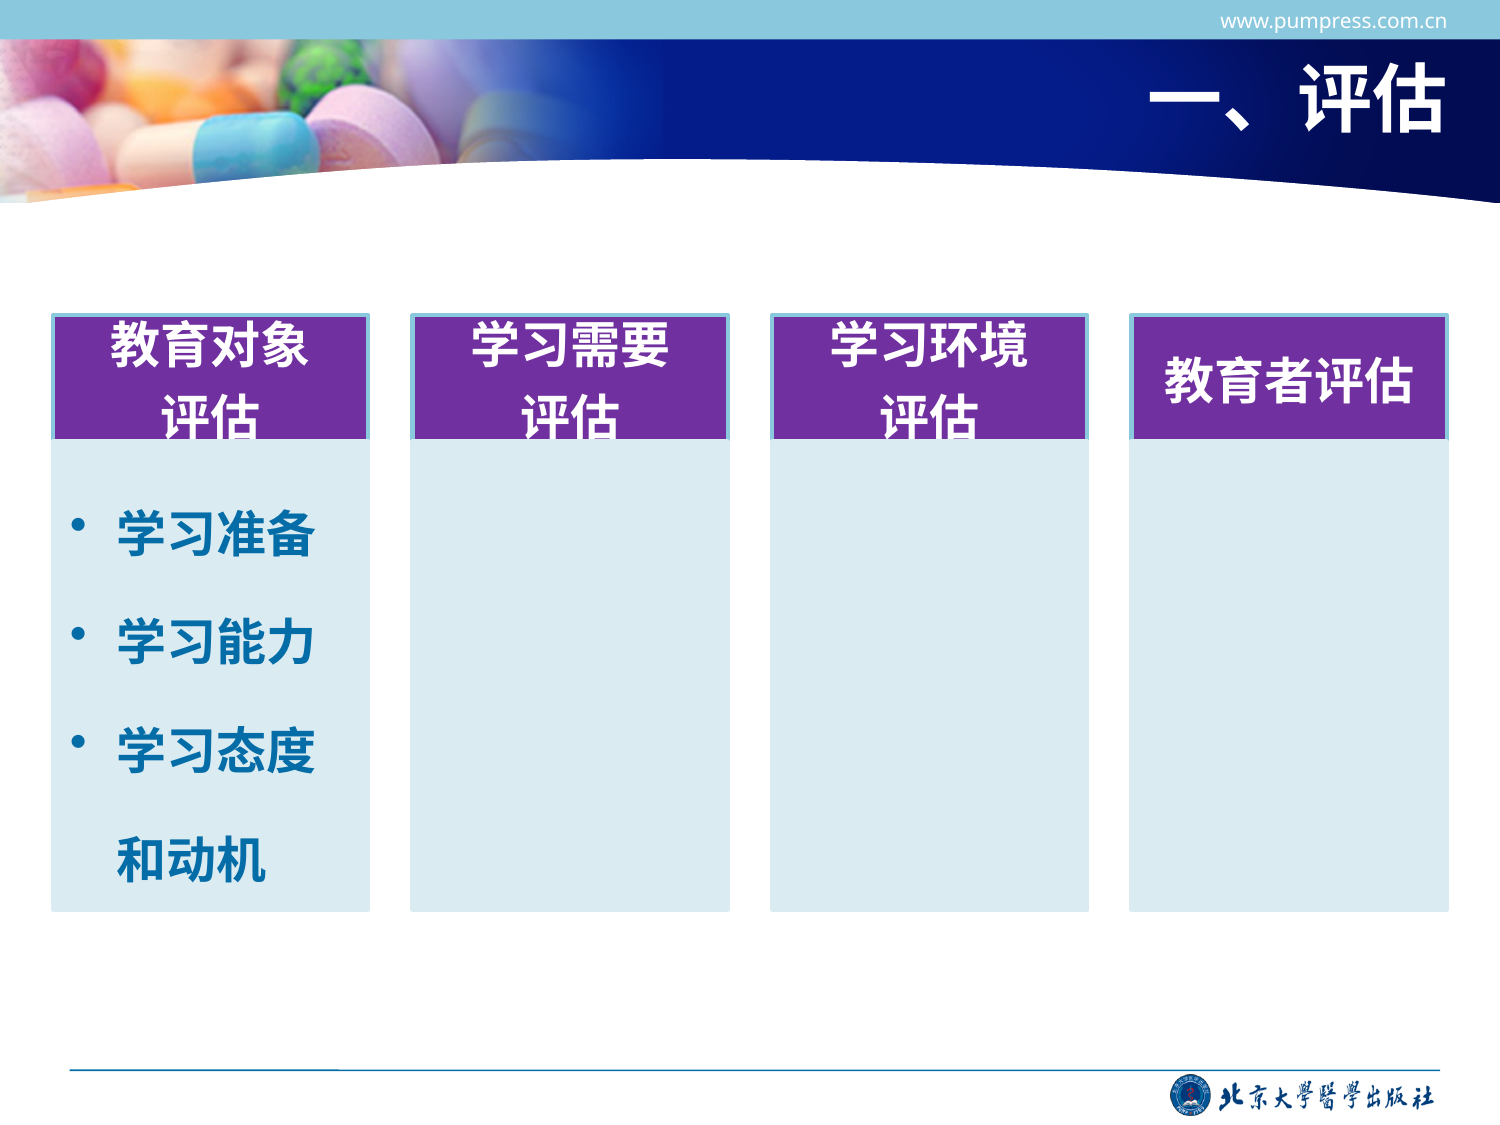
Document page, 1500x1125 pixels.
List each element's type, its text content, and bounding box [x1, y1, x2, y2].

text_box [52, 184, 1448, 1041]
picture [1170, 1074, 1436, 1118]
title 一、评估 [137, 49, 1463, 143]
slide_number www.pumpress.com.cn [1024, 0, 1463, 38]
picture [0, 40, 1500, 203]
